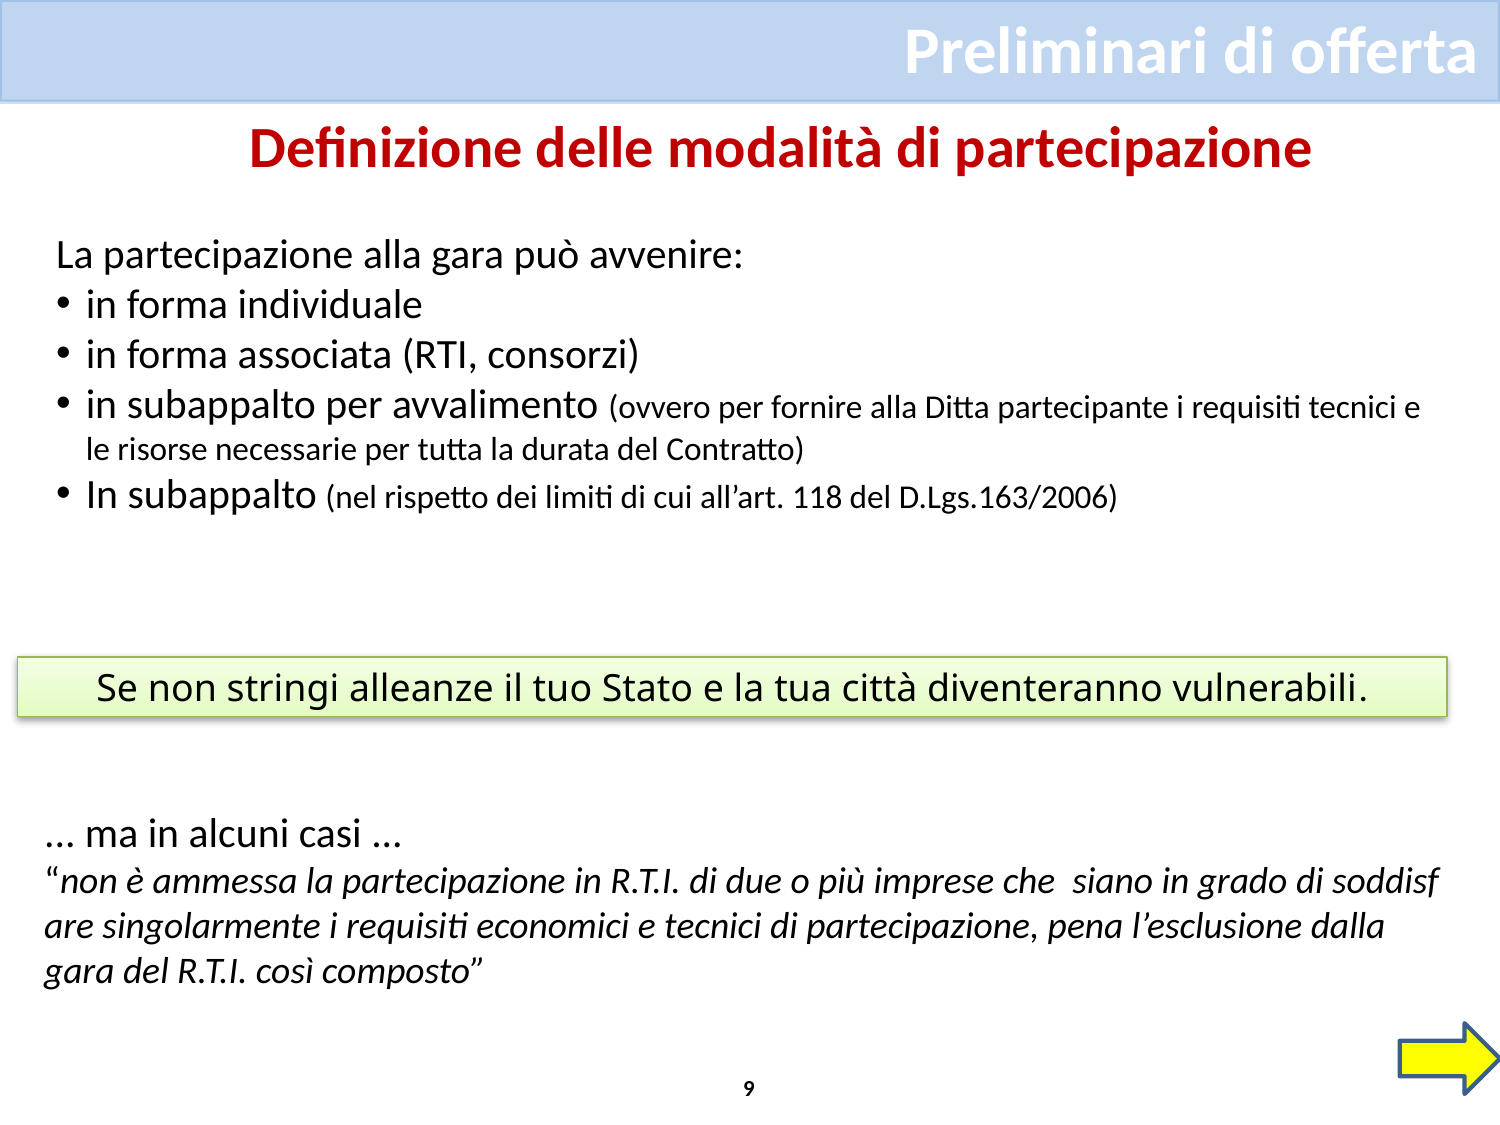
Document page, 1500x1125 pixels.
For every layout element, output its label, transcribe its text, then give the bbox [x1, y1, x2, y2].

text_box 9 [573, 1057, 924, 1118]
text_box Se non stringi alleanze il tuo Stato e la tua città diventeranno vulnerabili. [17, 656, 1448, 717]
text_box La partecipazione alla gara può avvenire: in forma individuale in forma associata (RTI, consorzi) in subappalto per avvalimento (ovvero per fornire alla Ditta partecipante i requisiti tecnici e le risorse necessarie per tutta la durata del Contratto) In subappalto (nel rispetto dei limiti di cui all’art. 118 del D.Lgs.163/2006) [41, 219, 1459, 525]
text_box Preliminari di offerta [820, 0, 1494, 95]
text_box Definizione delle modalità di partecipazione [0, 101, 1500, 185]
text_box [1397, 1021, 1500, 1096]
text_box ... ma in alcuni casi ... “non è ammessa la partecipazione in R.T.I. di due o più imprese che siano in grado di soddisf are singolarmente i requisiti economici e tecnici di partecipazione, pena l’esclusione dalla gara del R.T.I. così composto” [29, 798, 1459, 999]
